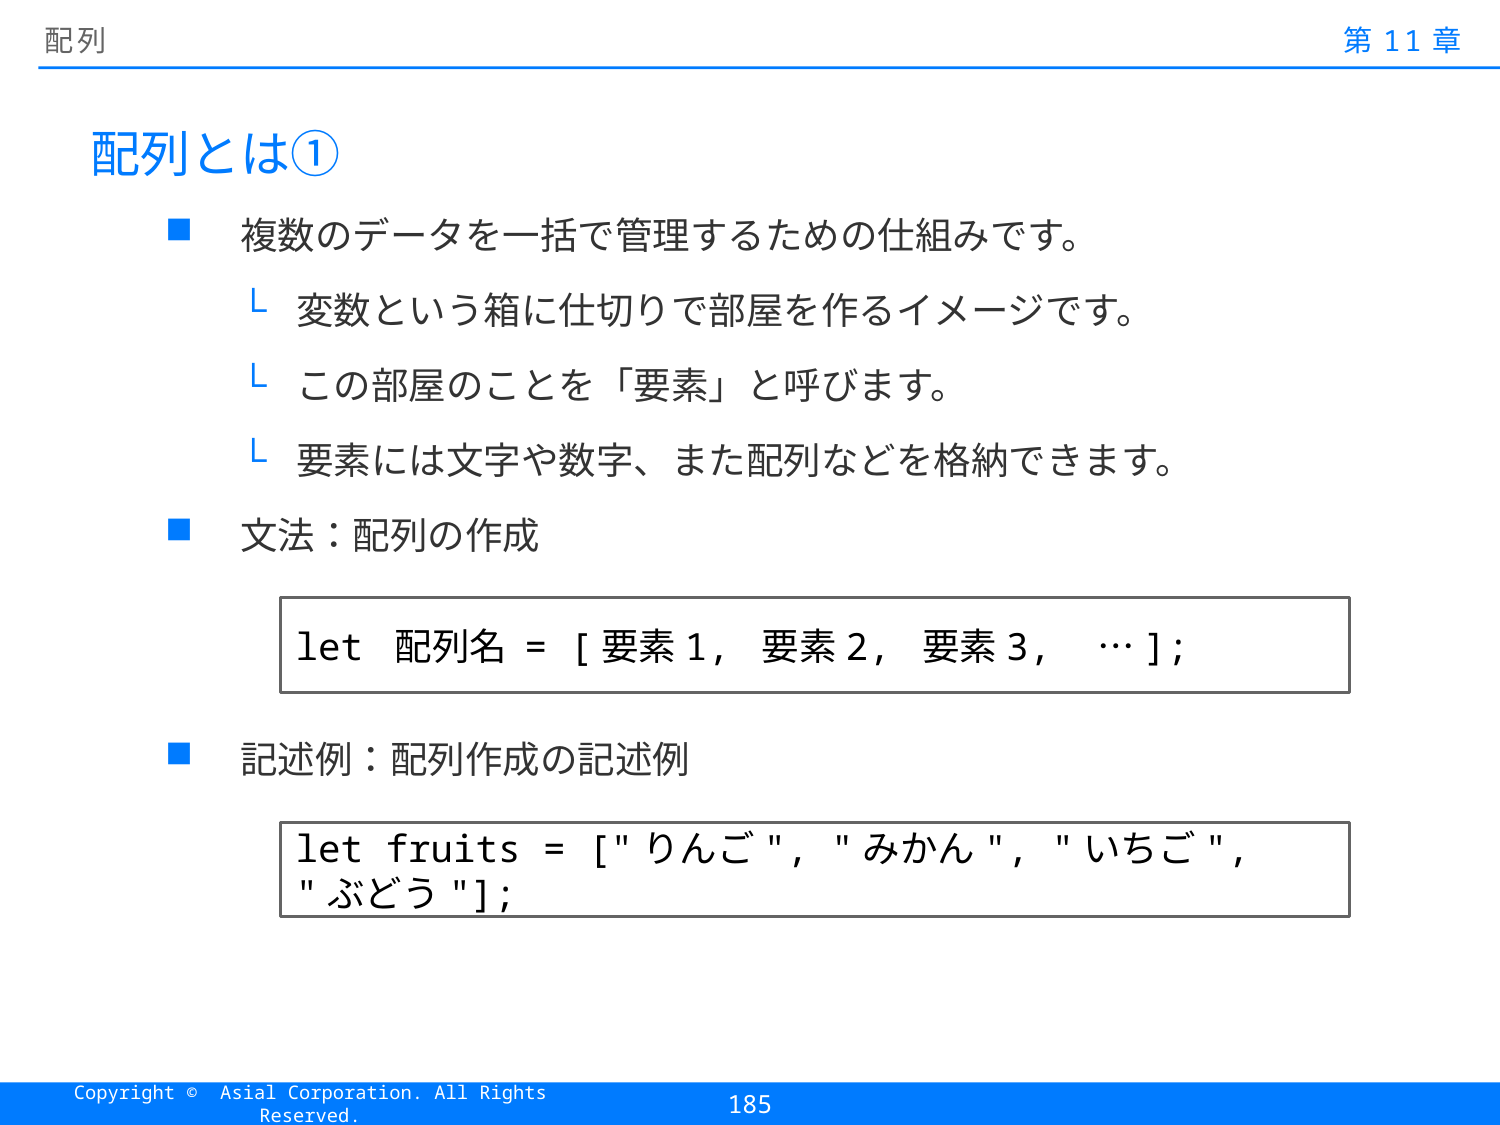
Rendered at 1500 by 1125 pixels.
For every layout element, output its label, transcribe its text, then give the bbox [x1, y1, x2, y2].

title 配列 [29, 7, 702, 72]
list 配列とは① 複数のデータを一括で管理するための仕組みです。 変数という箱に仕切りで部屋を作るイメージです。 この部屋のことを「要素」と呼びます。 要素には文字や数字、また配列などを格納できます。 文法：配列の作成 記述例：配列作成の記述例 [75, 84, 1425, 988]
text_box let fruits = ["りんご", "みかん", "いちご", "ぶどう"]; [279, 820, 1351, 919]
slide_number 185 [581, 1075, 919, 1125]
list 第11章 [702, 7, 1477, 72]
text_box let 配列名 = [要素1, 要素2, 要素3, …]; [279, 596, 1351, 694]
